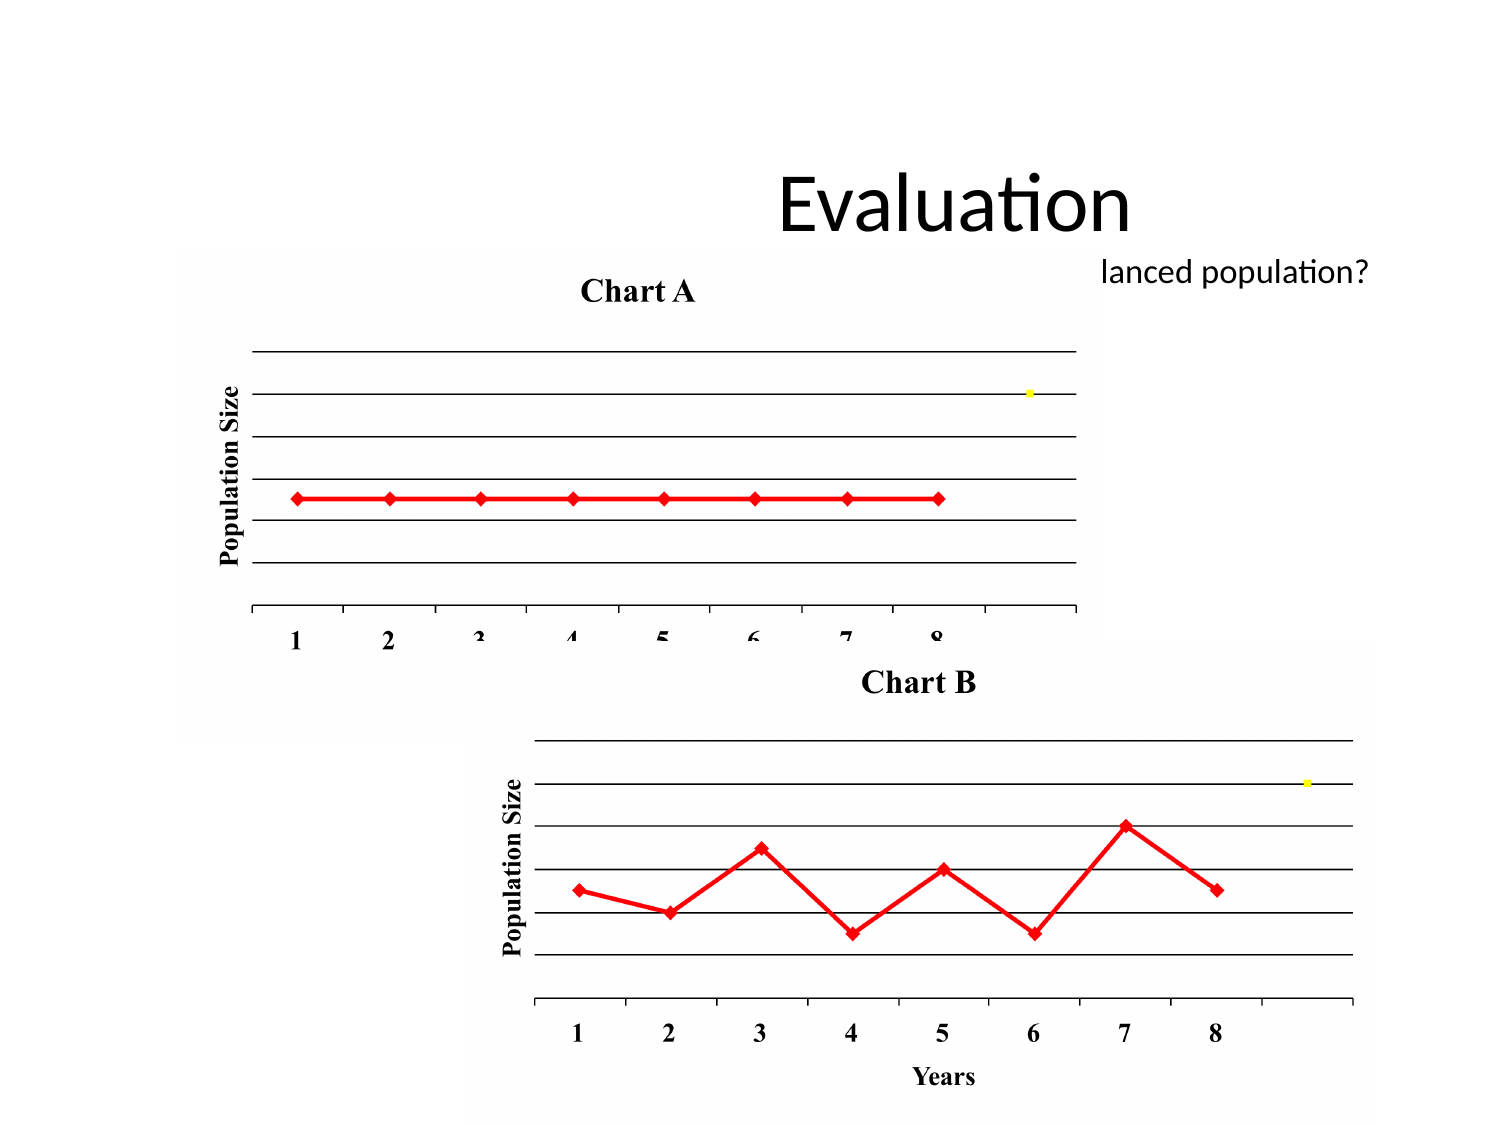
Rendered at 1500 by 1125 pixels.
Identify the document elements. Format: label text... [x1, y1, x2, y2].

title Evaluation 4. Which of the following graphs represents the more typically balanced population? [125, 125, 1425, 313]
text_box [174, 249, 1101, 741]
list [462, 641, 1376, 1125]
